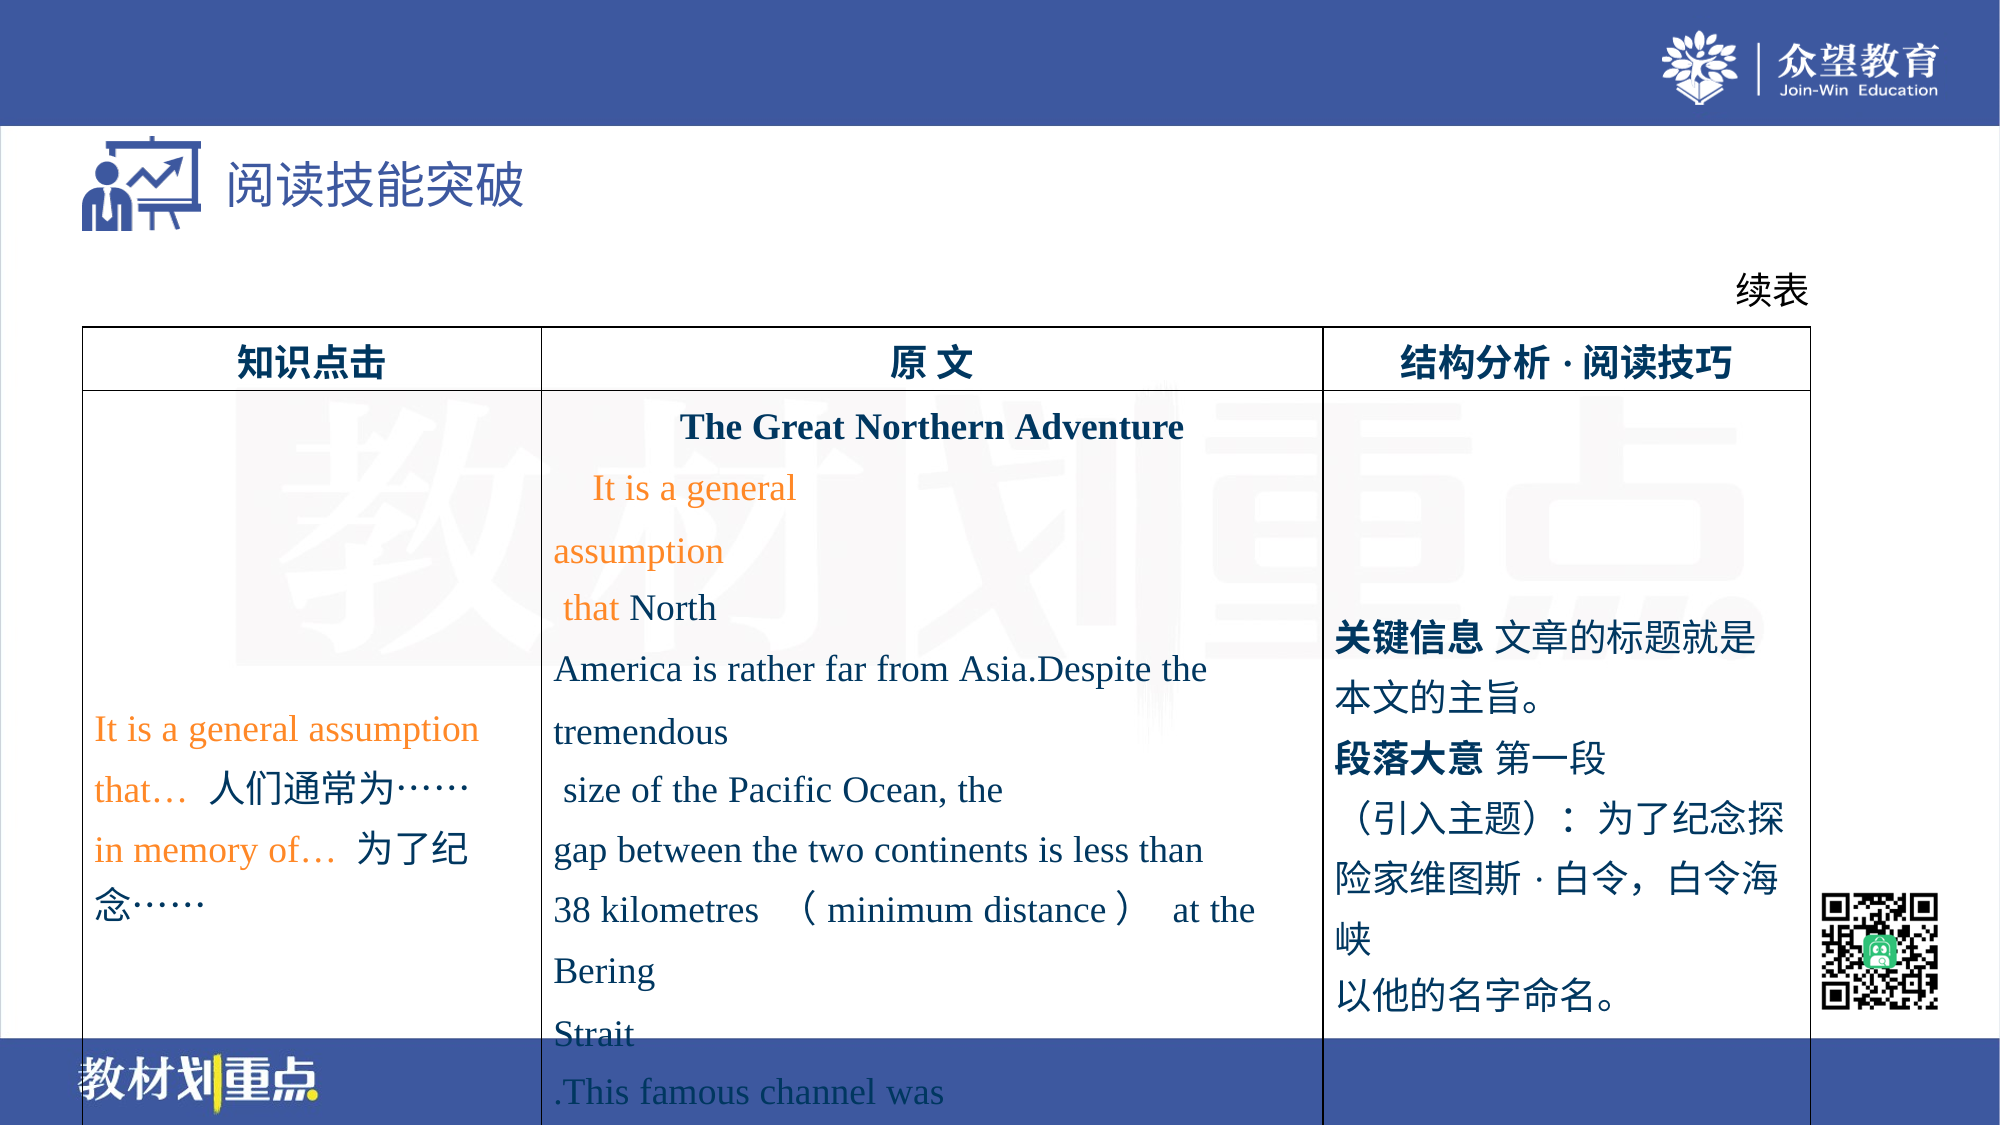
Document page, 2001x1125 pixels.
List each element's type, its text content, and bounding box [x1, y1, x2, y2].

picture [83, 391, 541, 1125]
picture [1324, 391, 1810, 1125]
picture [542, 391, 1322, 1125]
picture [542, 328, 1322, 390]
picture [0, 0, 2000, 1125]
text_box 续表 [1734, 247, 1811, 312]
picture [1324, 328, 1810, 390]
picture [83, 328, 541, 390]
